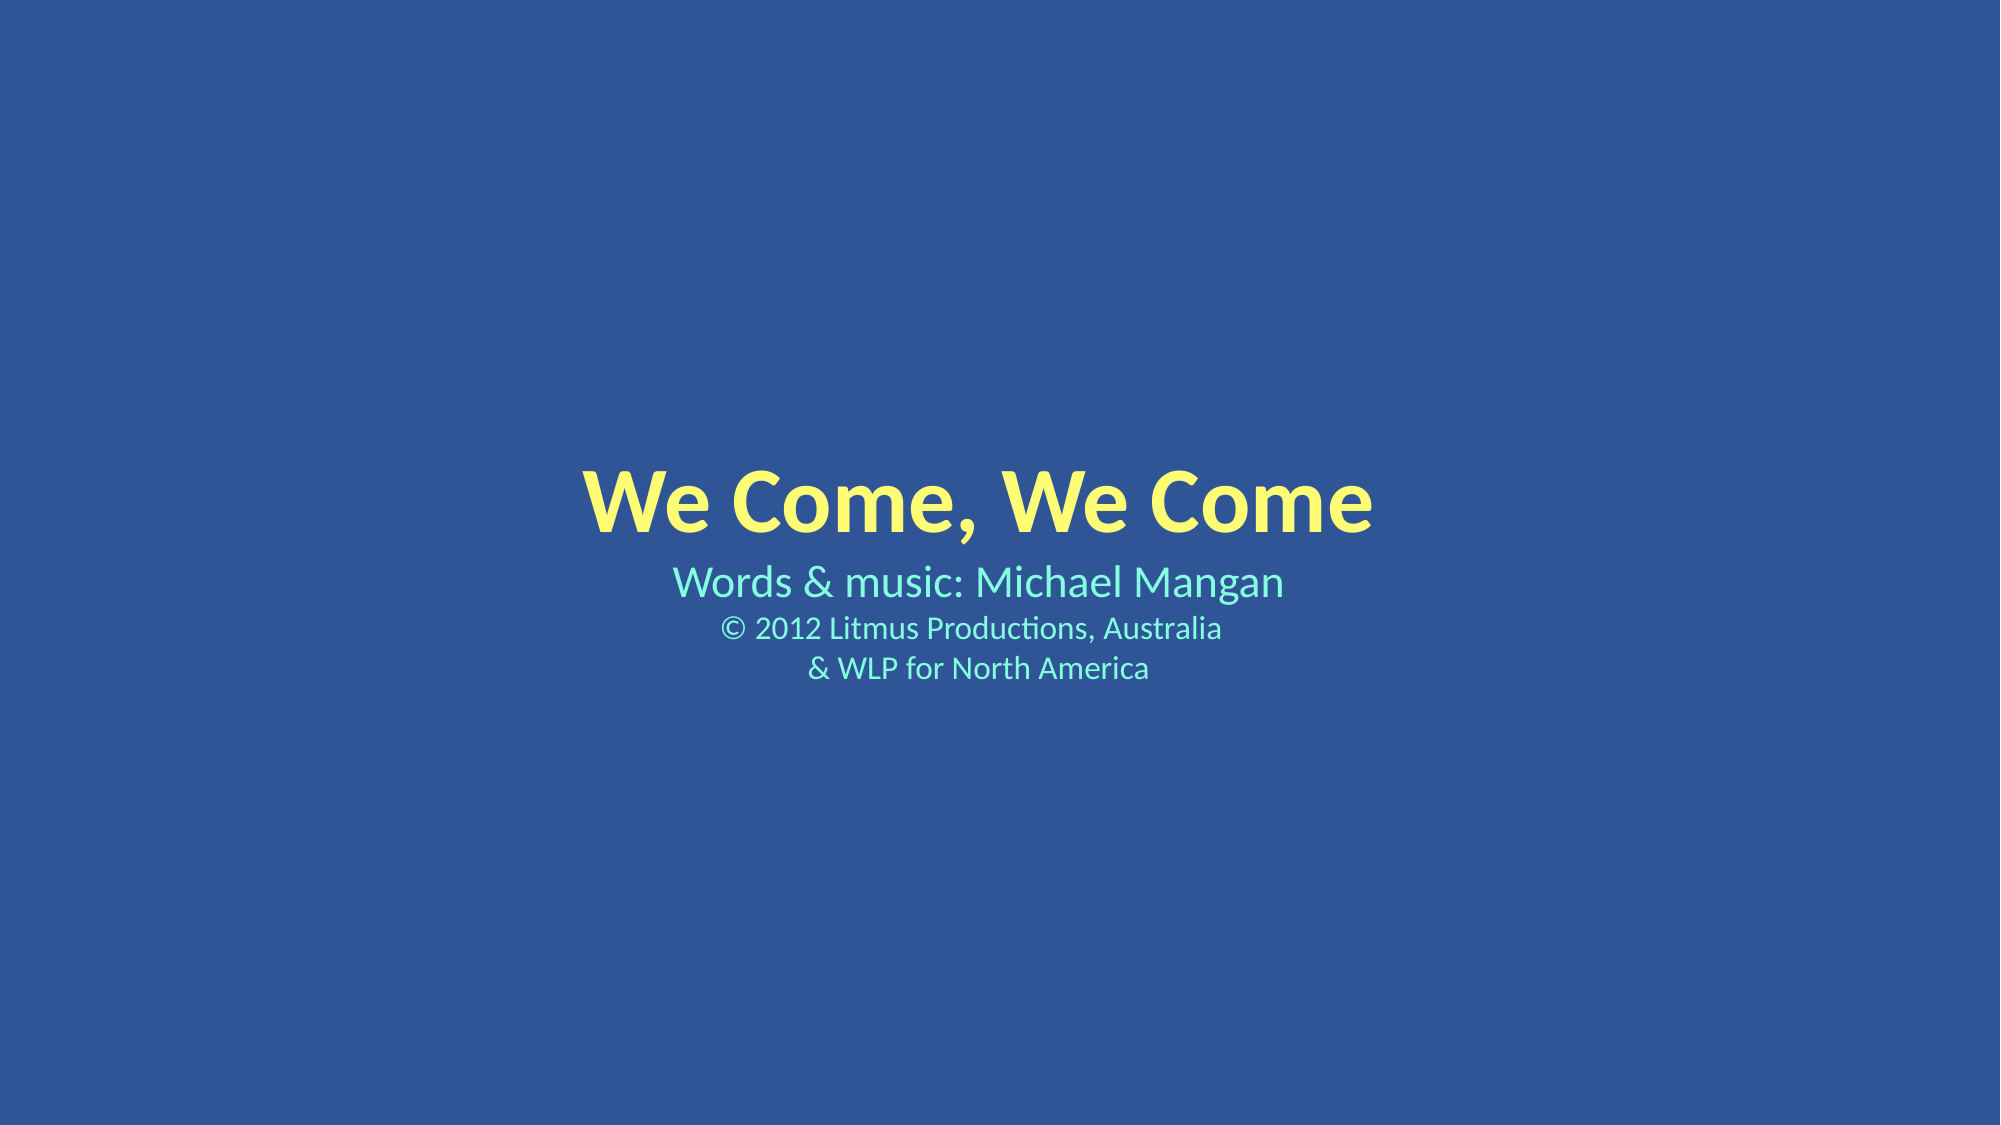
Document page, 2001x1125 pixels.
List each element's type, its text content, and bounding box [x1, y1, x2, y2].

text_box We Come, We Come Words & music: Michael Mangan © 2012 Litmus Productions, Australia & WLP for North America [291, 403, 1667, 722]
